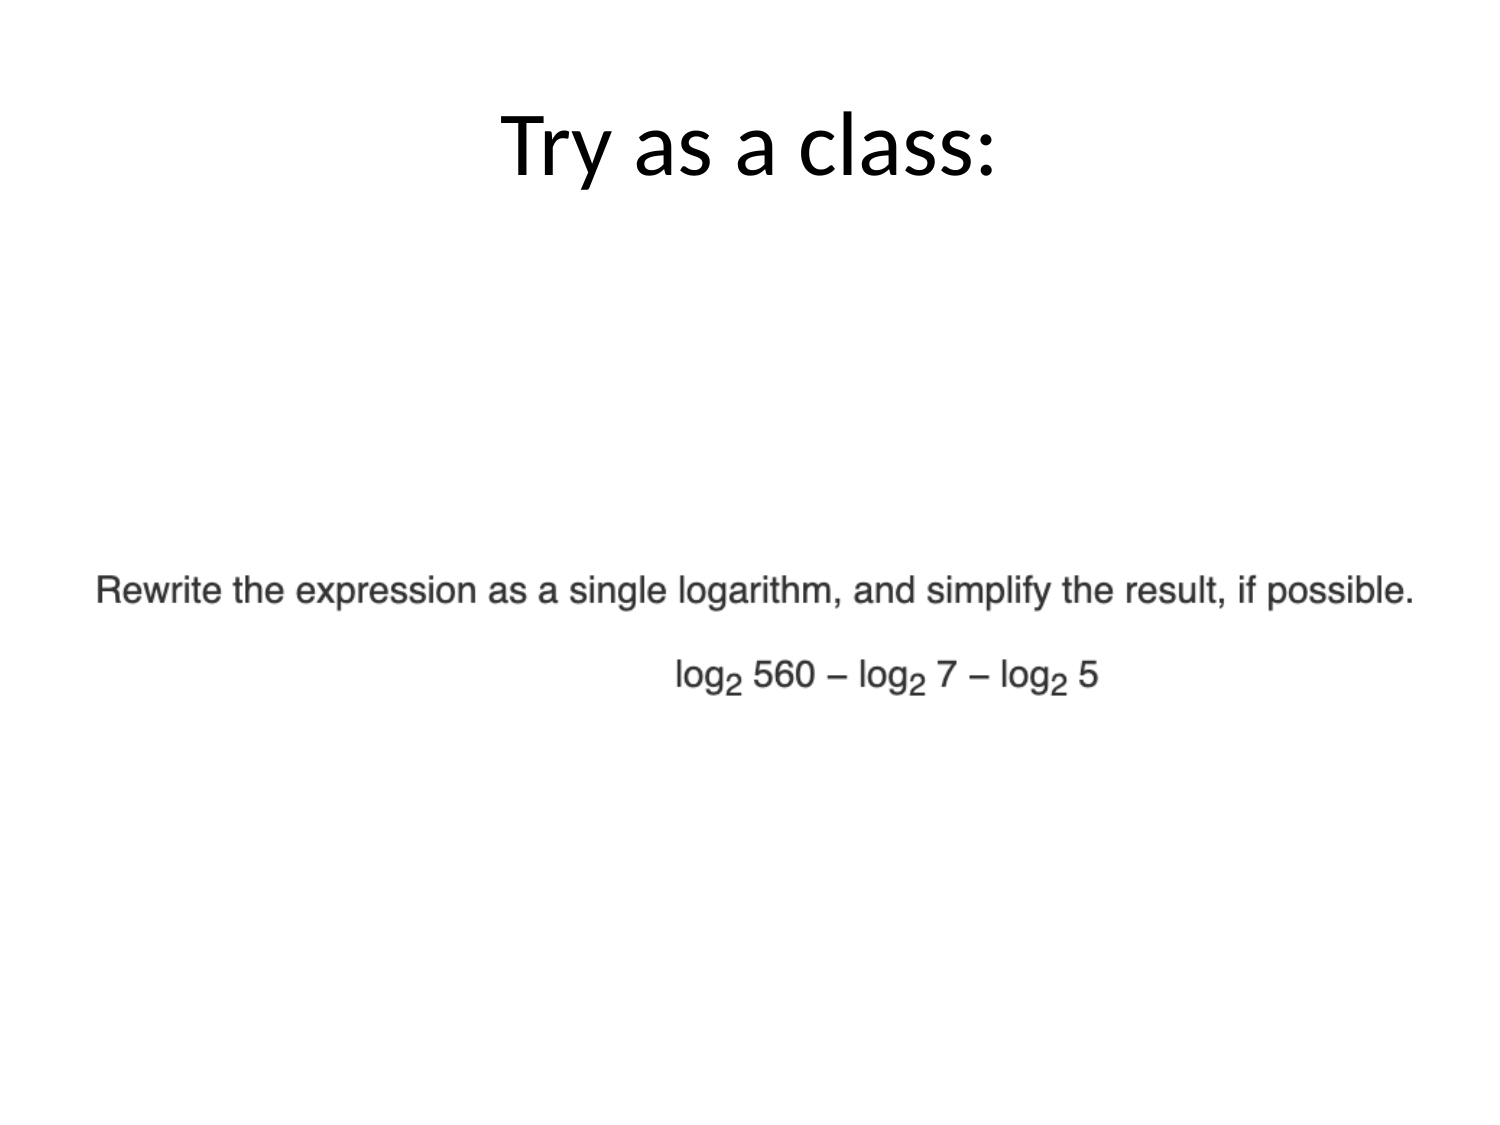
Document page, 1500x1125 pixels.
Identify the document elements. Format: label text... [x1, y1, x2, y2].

title Try as a class: [75, 45, 1425, 233]
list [74, 262, 1426, 1006]
